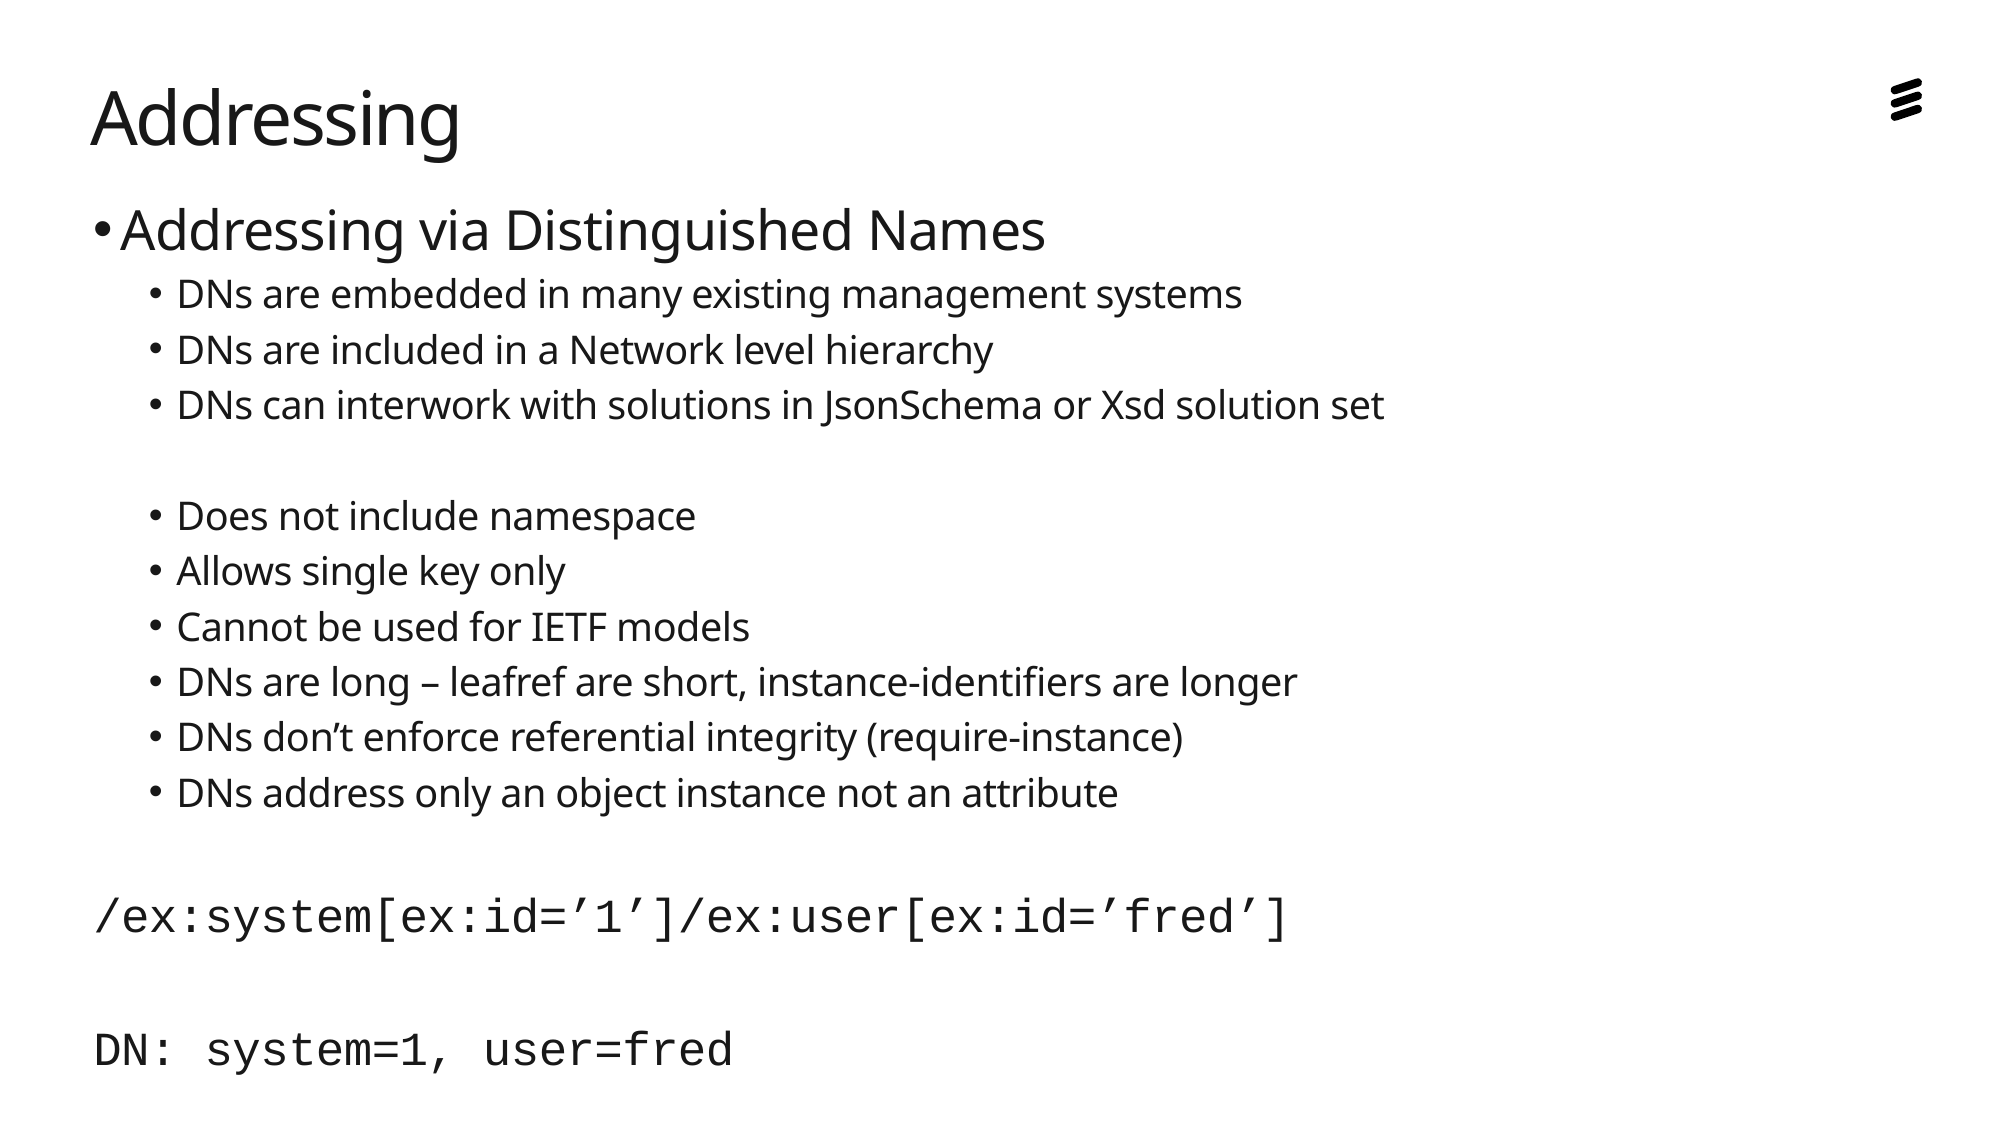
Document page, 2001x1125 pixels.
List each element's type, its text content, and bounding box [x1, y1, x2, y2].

text_box Addressing via Distinguished Names DNs are embedded in many existing management systems DNs are included in a Network level hierarchy DNs can interwork with solutions in JsonSchema or Xsd solution set Does not include namespace Allows single key only Cannot be used for IETF models DNs are long – leafref are short, instance-identifiers are longer DNs don’t enforce referential integrity (require-instance) DNs address only an object instance not an attribute /ex:system[ex:id=’1’]/ex:user[ex:id=’fred’] DN: system=1, user=fred [78, 187, 1450, 1087]
title Addressing [78, 77, 1450, 187]
